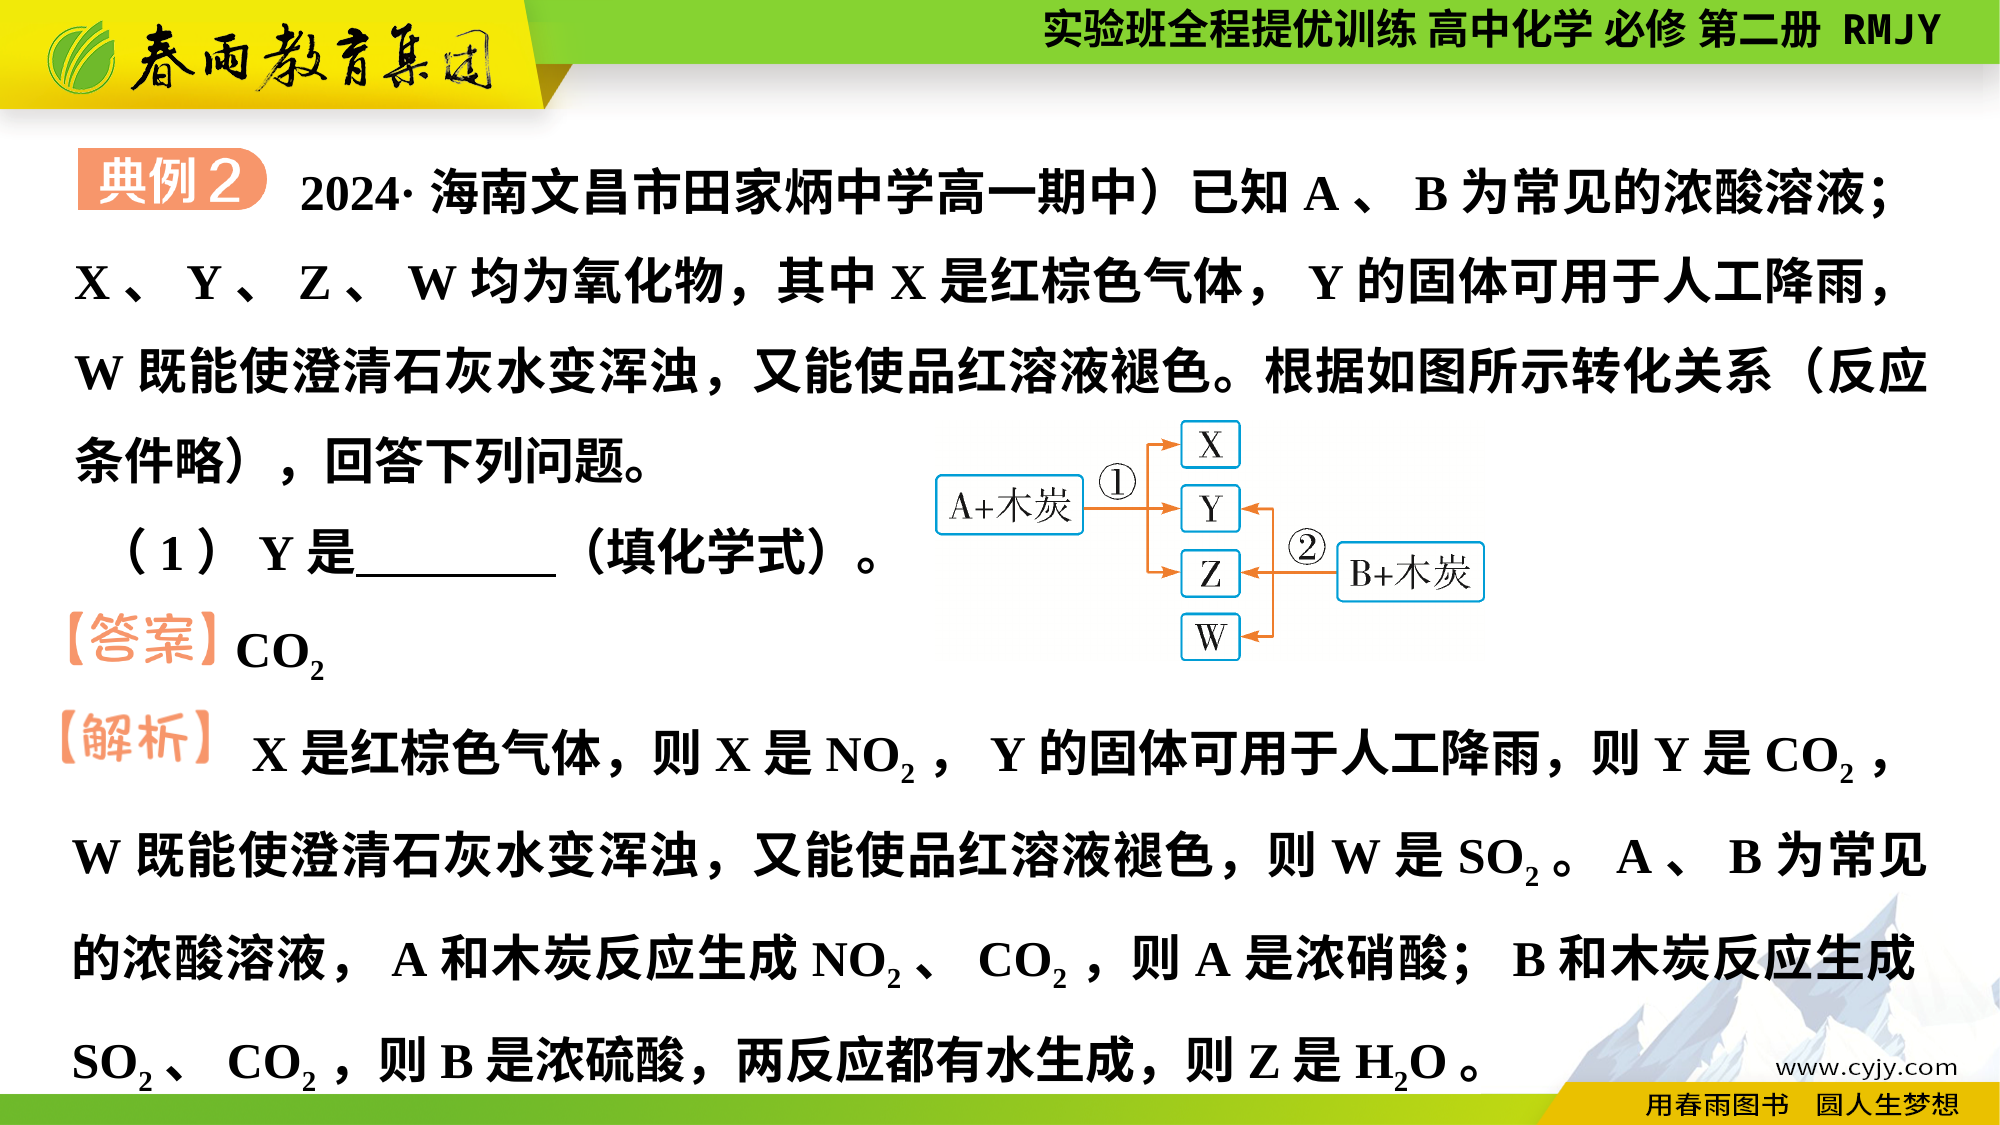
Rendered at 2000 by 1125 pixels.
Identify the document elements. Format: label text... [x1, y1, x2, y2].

list 2024·海南文昌市田家炳中学高一期中）已知A、B为常见的浓酸溶液；X、Y、Z、W均为氧化物，其中X是红棕色气体，Y的固体可用于人工降雨，W既能使澄清石灰水变浑浊，又能使品红溶液褪色。根据如图所示转化关系（反应条件略），回答下列问题。 （1）Y是 （填化学式）。 [59, 122, 1944, 581]
text_box X是红棕色气体，则X是NO2，Y的固体可用于人工降雨，则Y是CO2，W既能使澄清石灰水变浑浊，又能使品红溶液褪色，则W是SO2。A、B为常见的浓酸溶液，A和木炭反应生成NO2、CO2，则A是浓硝酸；B和木炭反应生成SO2、CO2，则B是浓硫酸，两反应都有水生成，则Z是H2O。 [56, 679, 1944, 1105]
picture [0, 0, 2000, 1125]
text_box CO2 [220, 581, 1944, 679]
